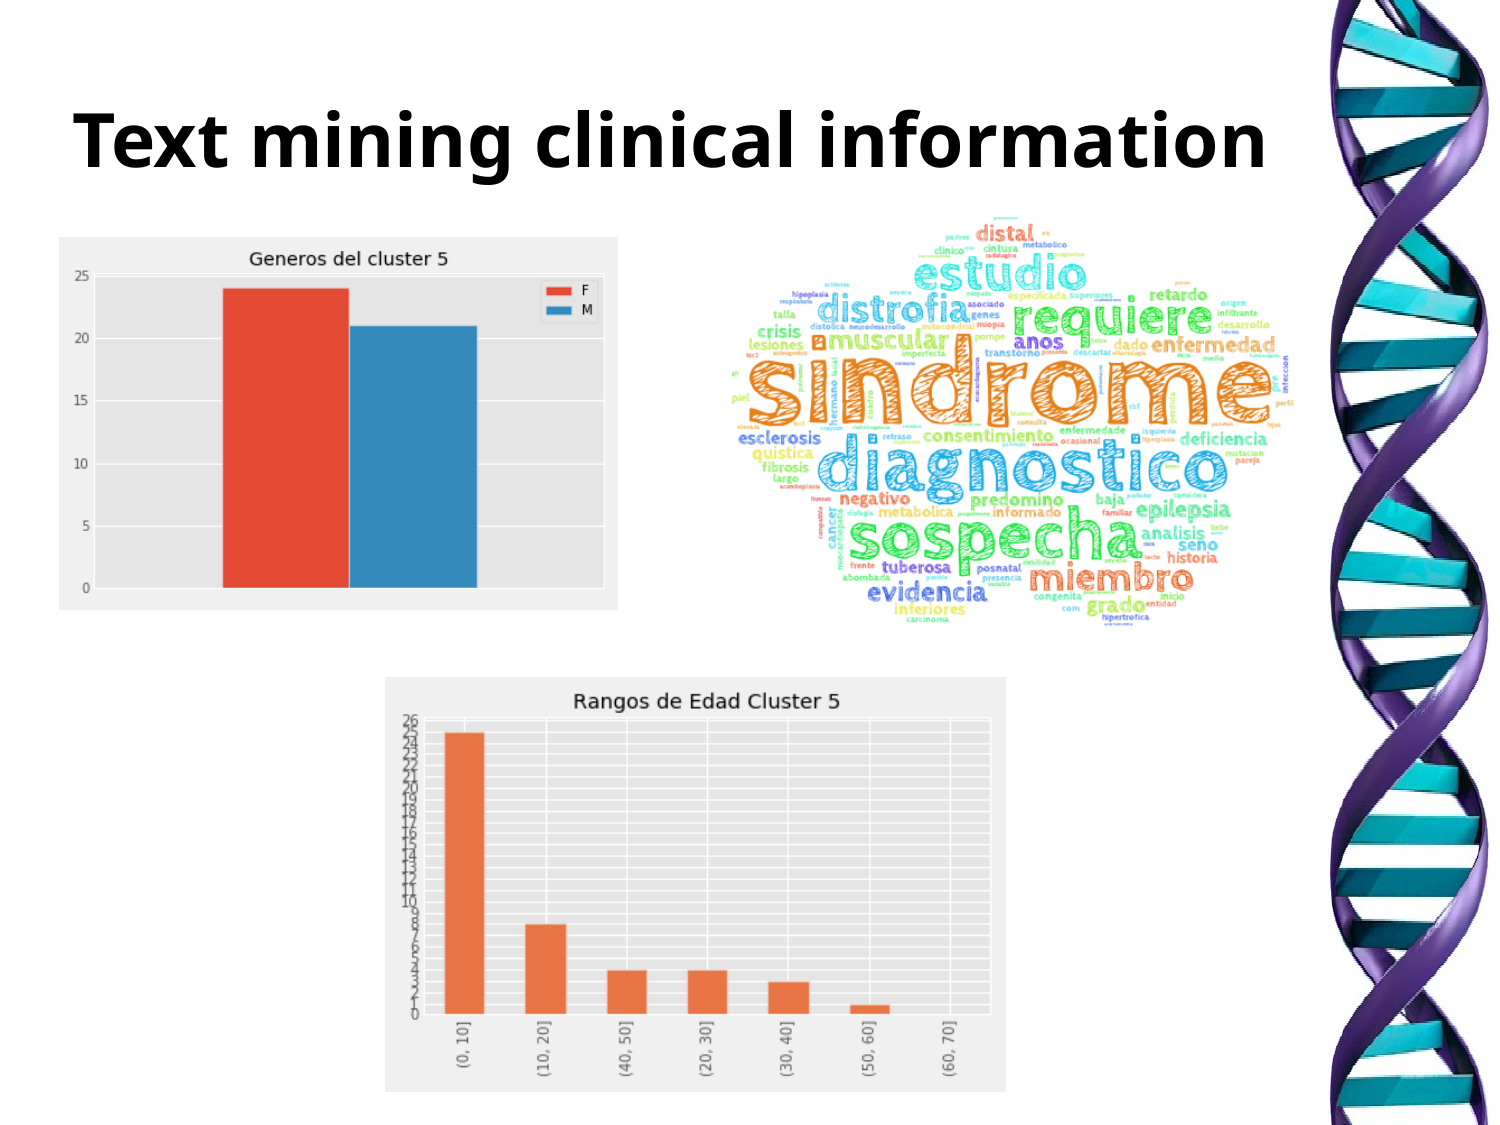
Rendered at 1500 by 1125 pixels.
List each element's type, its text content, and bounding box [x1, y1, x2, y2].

title Text mining clinical information [19, 46, 1317, 229]
picture [1322, 0, 1500, 1125]
picture [385, 677, 1007, 1092]
picture [59, 237, 618, 610]
picture [724, 216, 1298, 631]
